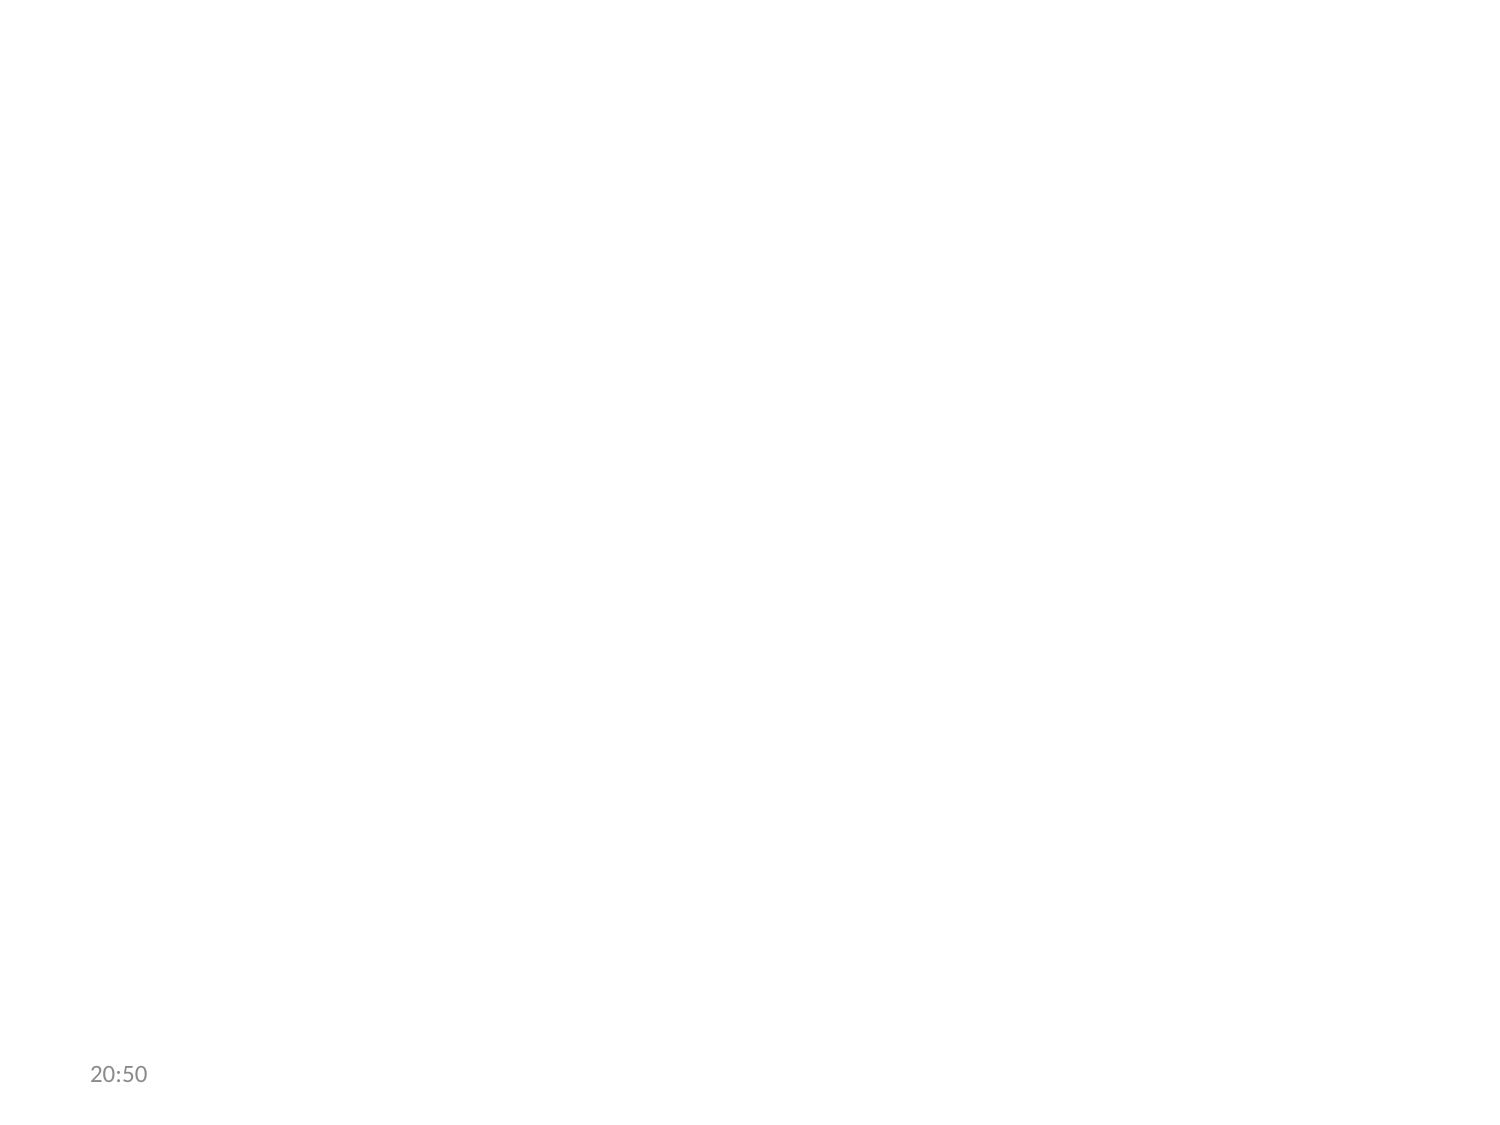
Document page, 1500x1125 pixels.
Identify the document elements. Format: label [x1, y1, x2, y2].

slide_number [75, 1042, 425, 1103]
